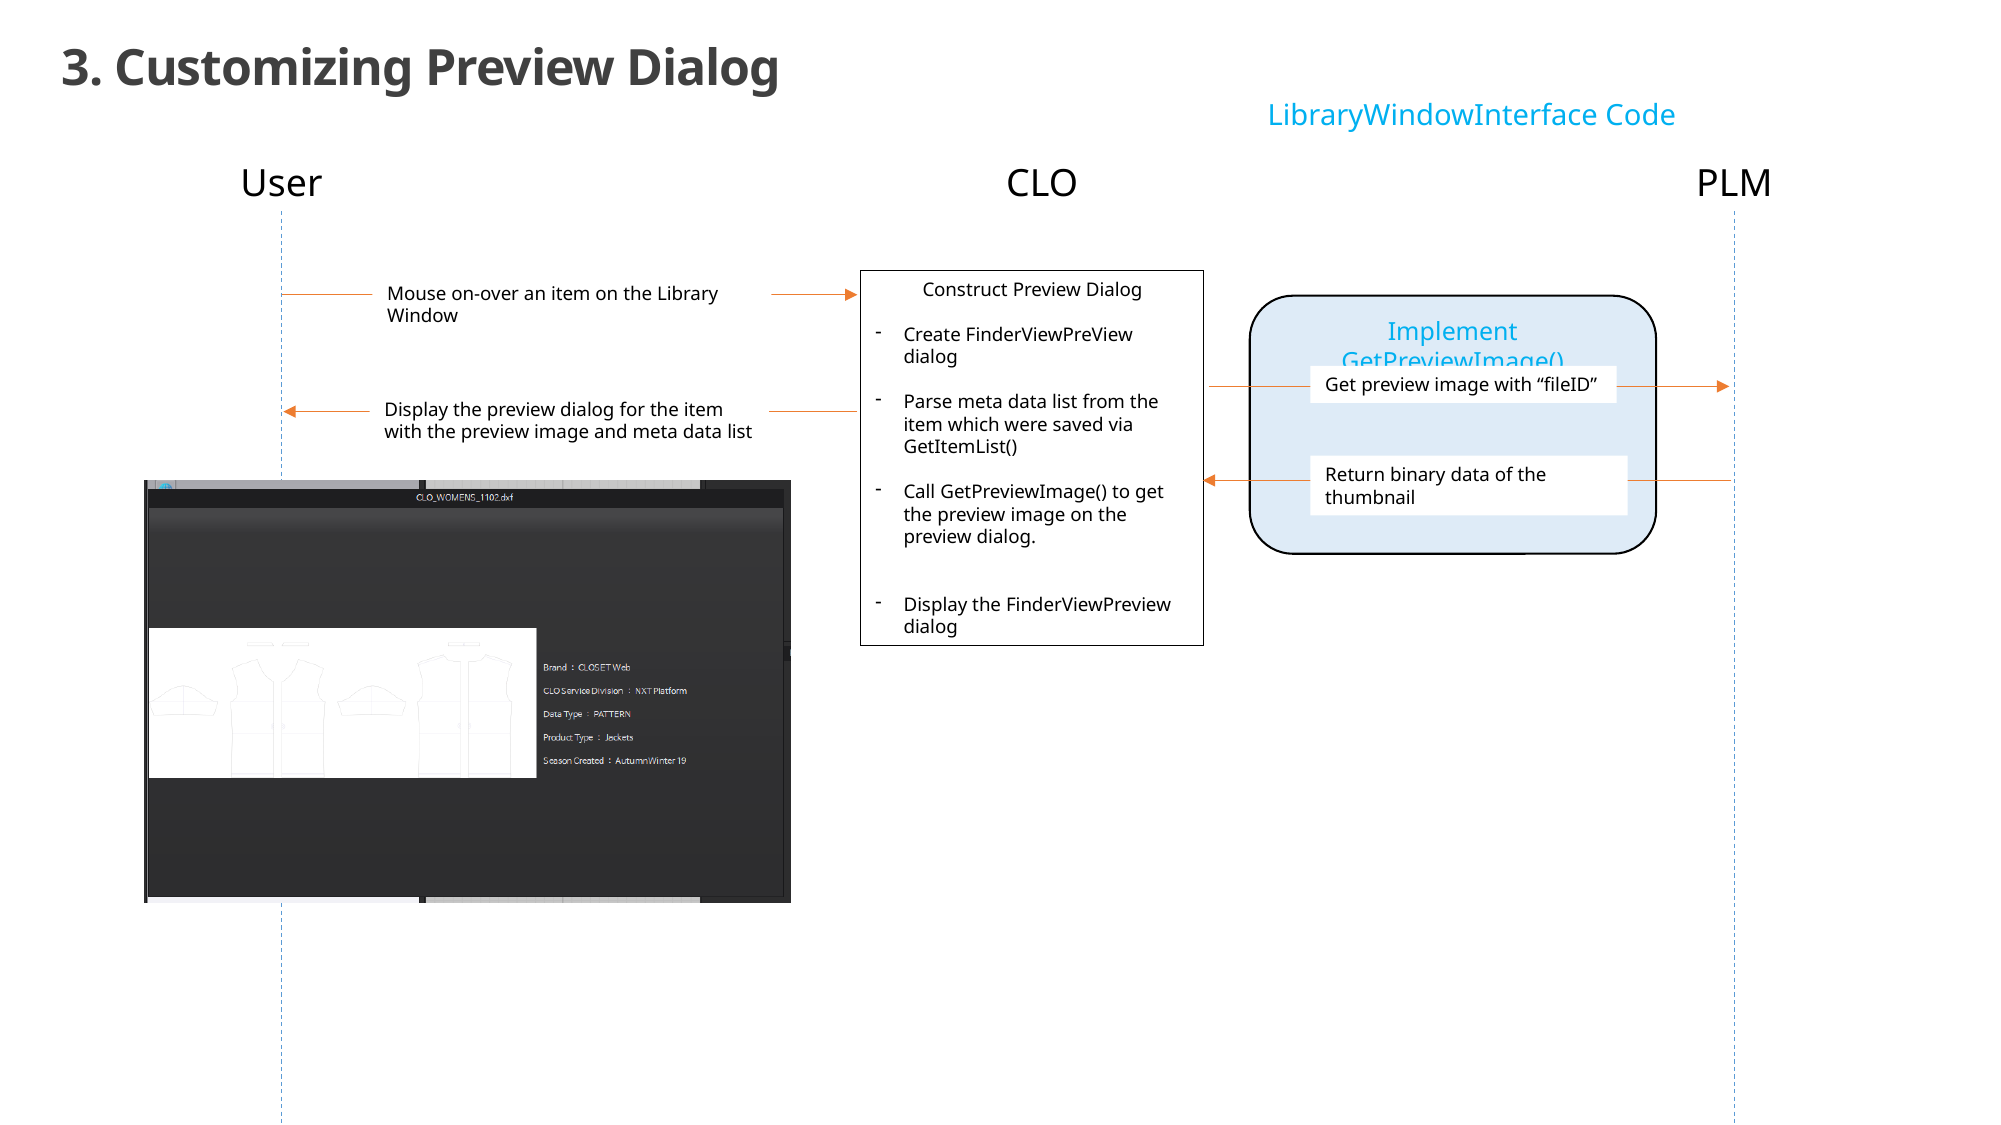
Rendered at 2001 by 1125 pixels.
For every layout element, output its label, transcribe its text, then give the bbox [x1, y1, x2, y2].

text_box CLO [991, 151, 1093, 212]
text_box Implement GetPreviewImage() [1248, 387, 1658, 480]
text_box Display the preview dialog for the item with the preview image and meta data list [369, 390, 769, 411]
text_box Mouse on-over an item on the Library Window [372, 295, 772, 335]
text_box LibraryWindowInterface Code [1252, 88, 1692, 139]
text_box 3. Customizing Preview Dialog [47, 27, 797, 103]
text_box Return binary data of the thumbnail [1310, 455, 1628, 480]
text_box Return binary data of the thumbnail [1310, 481, 1628, 516]
text_box Display the preview dialog for the item with the preview image and meta data list [369, 412, 769, 450]
text_box Get preview image with “fileID” [1310, 365, 1617, 386]
text_box Construct Preview Dialog Create FinderViewPreView dialog Parse meta data list from the item which were saved via GetItemList() Call GetPreviewImage() to get the preview image on the preview dialog. Display the FinderViewPreview dialog [860, 270, 1204, 646]
text_box Get preview image with “fileID” [1310, 387, 1617, 403]
picture [144, 480, 791, 903]
text_box PLM [1681, 151, 1788, 212]
text_box Implement GetPreviewImage() [1248, 481, 1658, 555]
text_box Implement GetPreviewImage() [1248, 294, 1658, 386]
text_box User [225, 151, 338, 212]
text_box Mouse on-over an item on the Library Window [372, 274, 772, 294]
